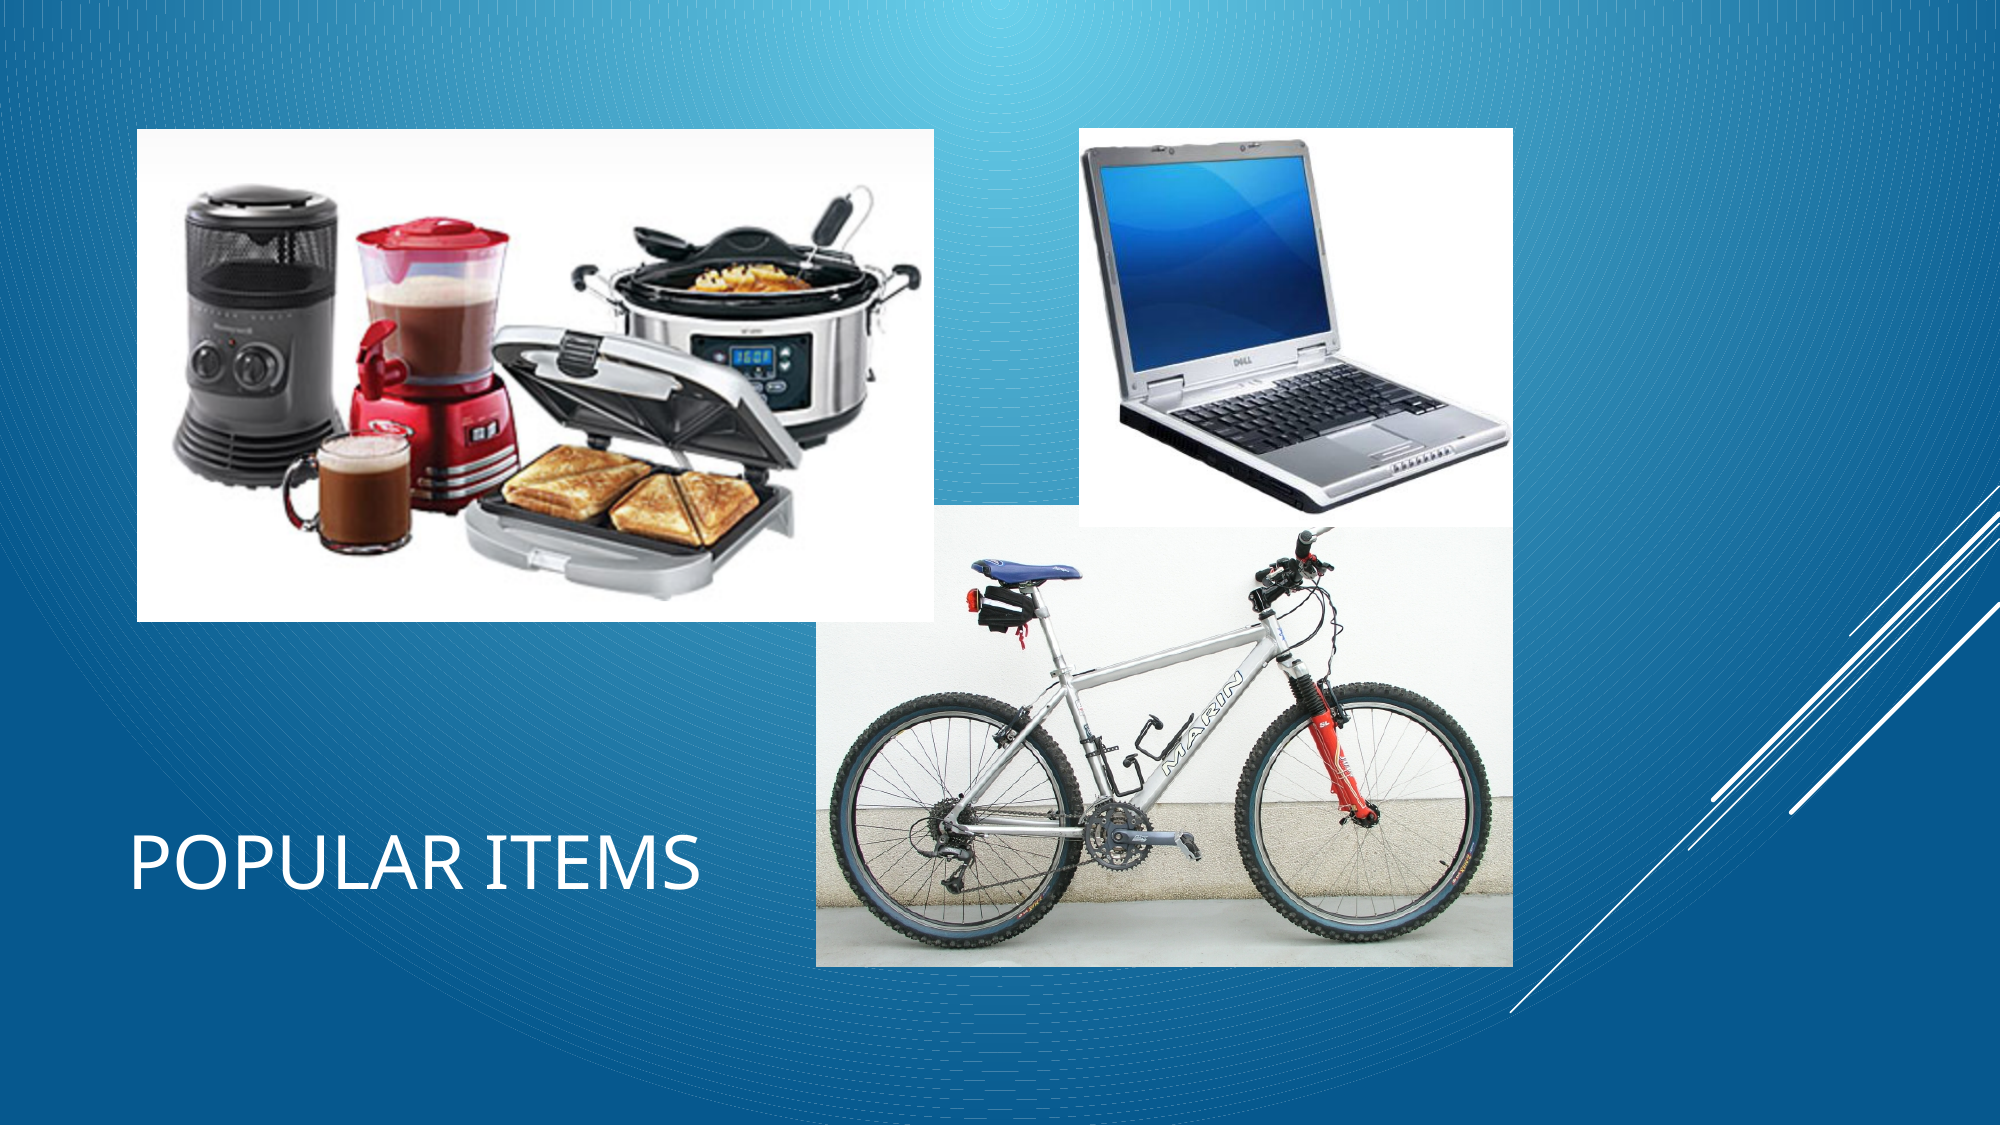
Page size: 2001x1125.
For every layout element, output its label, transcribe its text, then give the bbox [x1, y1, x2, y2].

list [1079, 128, 1513, 528]
picture [137, 129, 934, 622]
title Popular items [112, 736, 1513, 984]
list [815, 505, 1513, 967]
